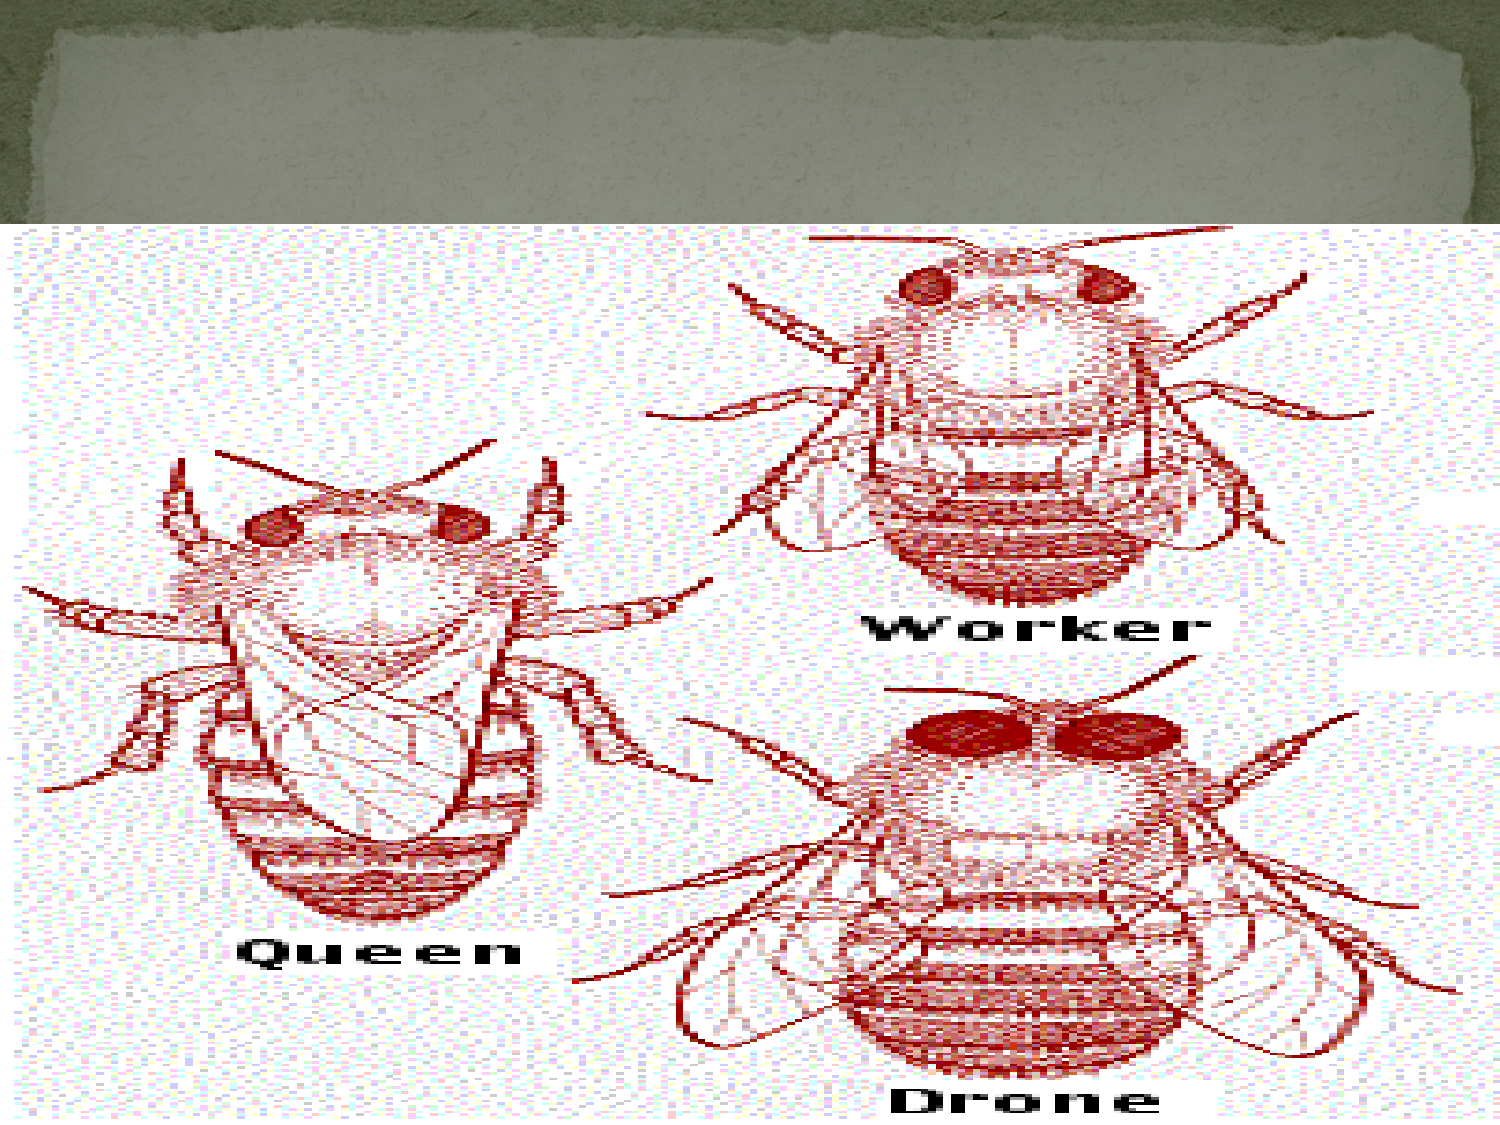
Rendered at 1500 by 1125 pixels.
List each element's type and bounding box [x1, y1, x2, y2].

picture [0, 224, 1500, 1125]
